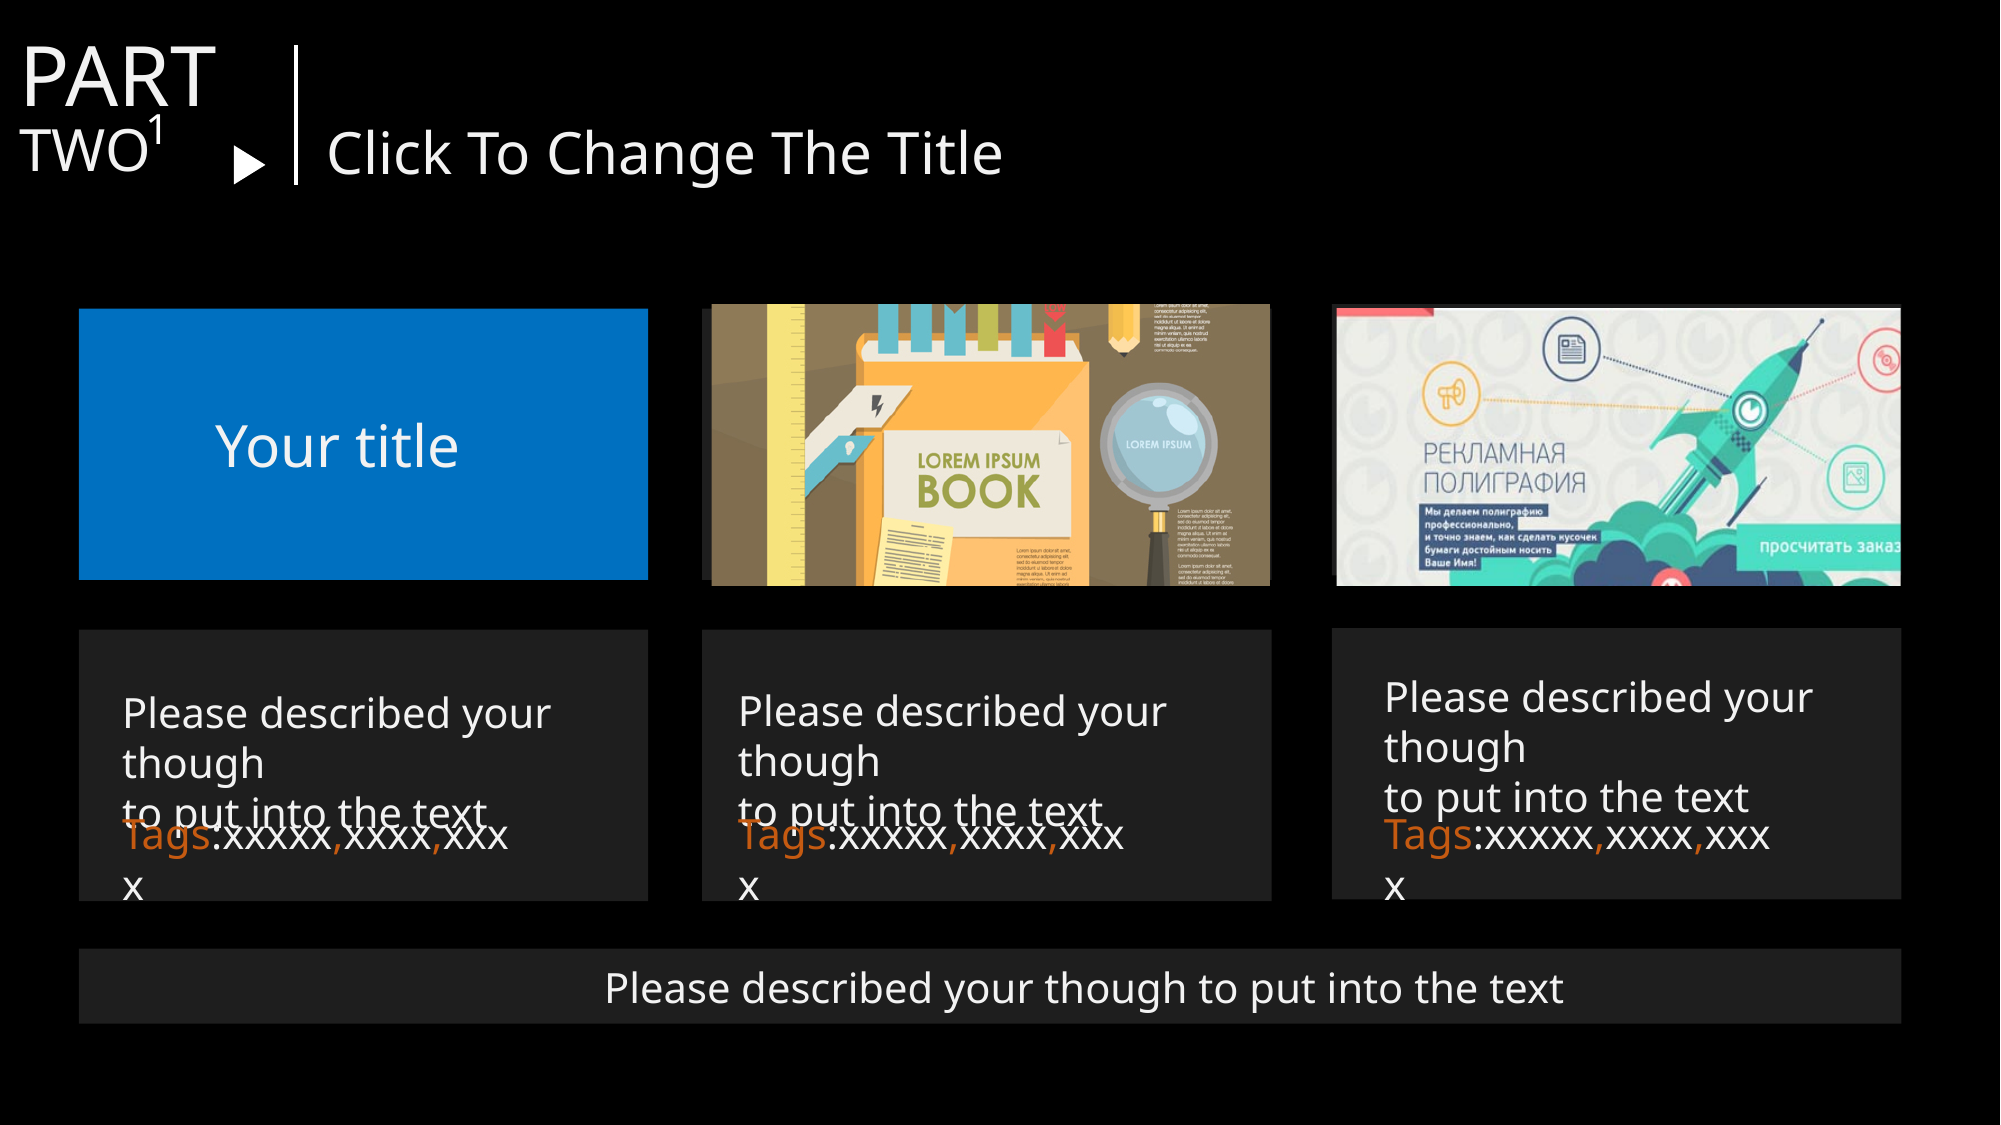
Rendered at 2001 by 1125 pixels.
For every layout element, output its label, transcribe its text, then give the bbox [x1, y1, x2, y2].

text_box Please described your though to put into the text [723, 677, 1272, 843]
text_box Tags:xxxxx,xxxx,xxxx [723, 800, 1155, 916]
text_box TWO [4, 105, 168, 191]
text_box Please described your though to put into the text [589, 954, 1668, 1020]
picture [1336, 308, 1901, 586]
text_box [701, 629, 1273, 902]
text_box PART [4, 16, 831, 131]
text_box [701, 308, 711, 401]
text_box [1331, 303, 1902, 577]
text_box [232, 143, 268, 187]
text_box Your title [200, 401, 711, 487]
text_box [78, 629, 649, 902]
text_box Tags:xxxxx,xxxx,xxxx [1369, 800, 1801, 916]
text_box 1 [130, 95, 233, 161]
text_box [78, 308, 649, 581]
text_box [78, 948, 1902, 1025]
text_box Tags:xxxxx,xxxx,xxxx [107, 800, 539, 916]
text_box [1331, 627, 1902, 900]
text_box Please described your though to put into the text [107, 679, 649, 845]
text_box Click To Change The Title [311, 108, 1122, 194]
text_box Please described your though to put into the text [1369, 663, 1901, 829]
picture [711, 304, 1272, 586]
text_box [701, 487, 711, 581]
